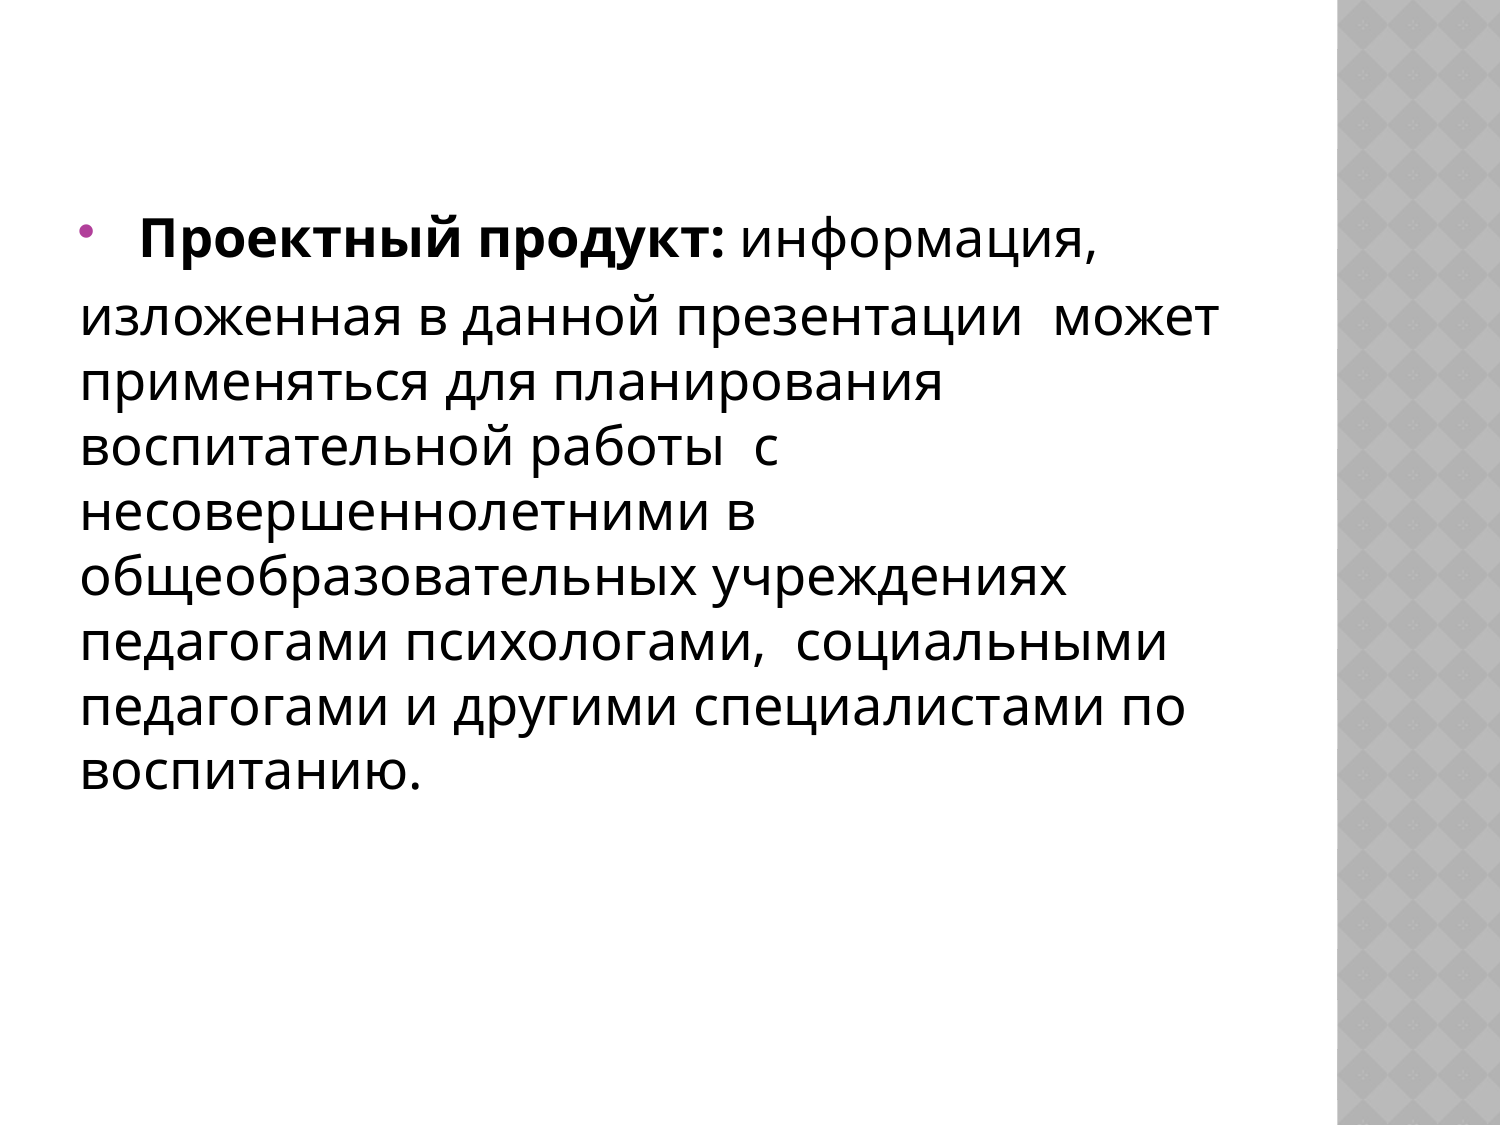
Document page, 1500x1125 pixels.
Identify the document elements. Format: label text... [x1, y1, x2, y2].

list Проектный продукт: информация, изложенная в данной презентации может применяться для планирования воспитательной работы с несовершеннолетними в общеобразовательных учреждениях педагогами психологами, социальными педагогами и другими специалистами по воспитанию. [64, 196, 1253, 992]
